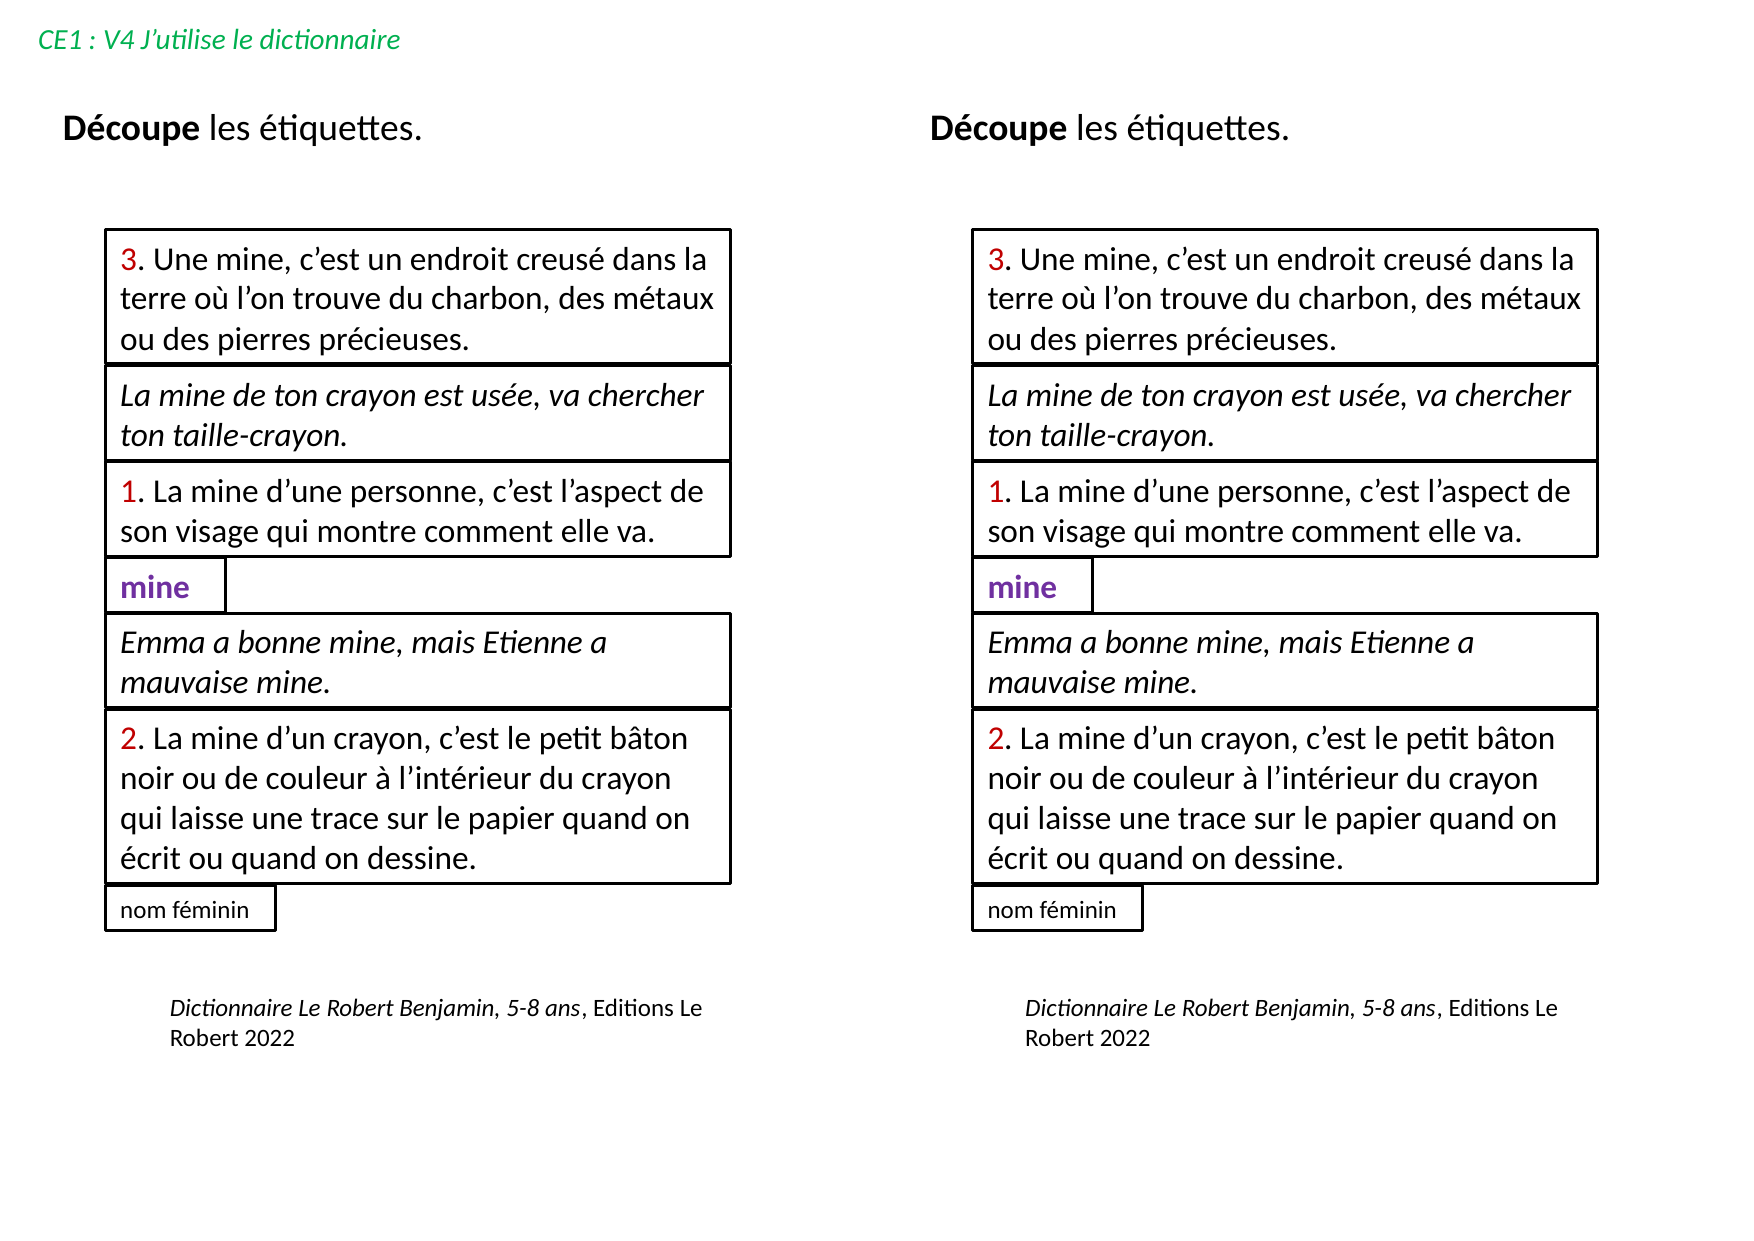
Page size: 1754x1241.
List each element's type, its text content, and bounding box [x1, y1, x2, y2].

text_box Emma a bonne mine, mais Etienne a mauvaise mine. [105, 613, 731, 708]
text_box Découpe les étiquettes. [915, 95, 1754, 156]
text_box 1. La mine d’une personne, c’est l’aspect de son visage qui montre comment elle va. [972, 461, 1598, 557]
text_box La mine de ton crayon est usée, va chercher ton taille-crayon. [105, 365, 731, 461]
text_box La mine de ton crayon est usée, va chercher ton taille-crayon. [972, 365, 1598, 461]
text_box nom féminin [105, 885, 276, 931]
text_box 3. Une mine, c’est un endroit creusé dans la terre où l’on trouve du charbon, des métaux ou des pierres précieuses. [972, 229, 1598, 364]
text_box 2. La mine d’un crayon, c’est le petit bâton noir ou de couleur à l’intérieur du crayon qui laisse une trace sur le papier quand on écrit ou quand on dessine. [105, 709, 731, 884]
text_box nom féminin [972, 885, 1143, 931]
text_box CE1 : V4 J’utilise le dictionnaire [23, 12, 637, 63]
text_box 3. Une mine, c’est un endroit creusé dans la terre où l’on trouve du charbon, des métaux ou des pierres précieuses. [105, 229, 731, 364]
text_box 2. La mine d’un crayon, c’est le petit bâton noir ou de couleur à l’intérieur du crayon qui laisse une trace sur le papier quand on écrit ou quand on dessine. [972, 709, 1598, 884]
text_box 1. La mine d’une personne, c’est l’aspect de son visage qui montre comment elle va. [105, 461, 731, 557]
text_box mine [105, 557, 226, 613]
text_box Dictionnaire Le Robert Benjamin, 5-8 ans, Editions Le Robert 2022 [154, 984, 744, 1059]
text_box Emma a bonne mine, mais Etienne a mauvaise mine. [972, 613, 1598, 708]
text_box Dictionnaire Le Robert Benjamin, 5-8 ans, Editions Le Robert 2022 [1010, 984, 1599, 1059]
text_box Découpe les étiquettes. [48, 95, 887, 156]
text_box mine [972, 557, 1093, 613]
